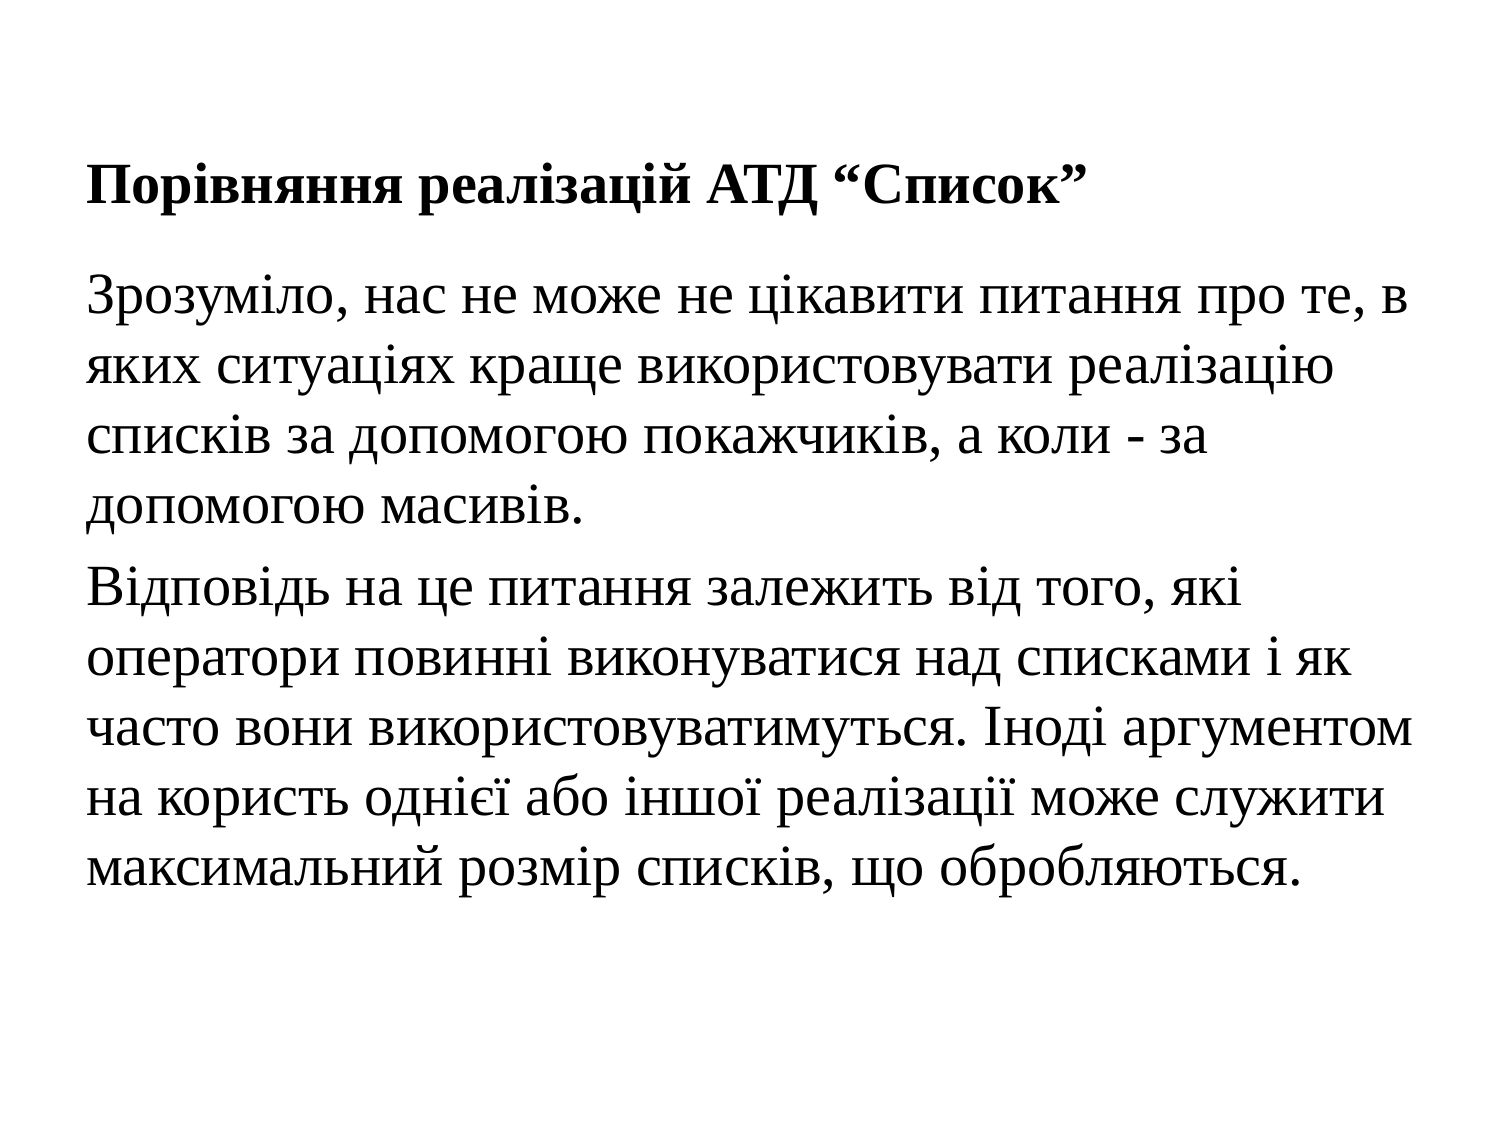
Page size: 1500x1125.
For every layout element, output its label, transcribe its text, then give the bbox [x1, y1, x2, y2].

list Порівняння реалізацій АТД “Список” Зрозуміло, нас не може не цікавити питання про те, в яких ситуаціях краще використовувати реалізацію списків за допомогою покажчиків, а коли - за допомогою масивів. Відповідь на це питання залежить від того, які оператори повинні виконуватися над списками і як часто вони використовуватимуться. Іноді аргументом на користь однієї або іншої реалізації може служити максимальний розмір списків, що обробляються. [0, 137, 1483, 1106]
